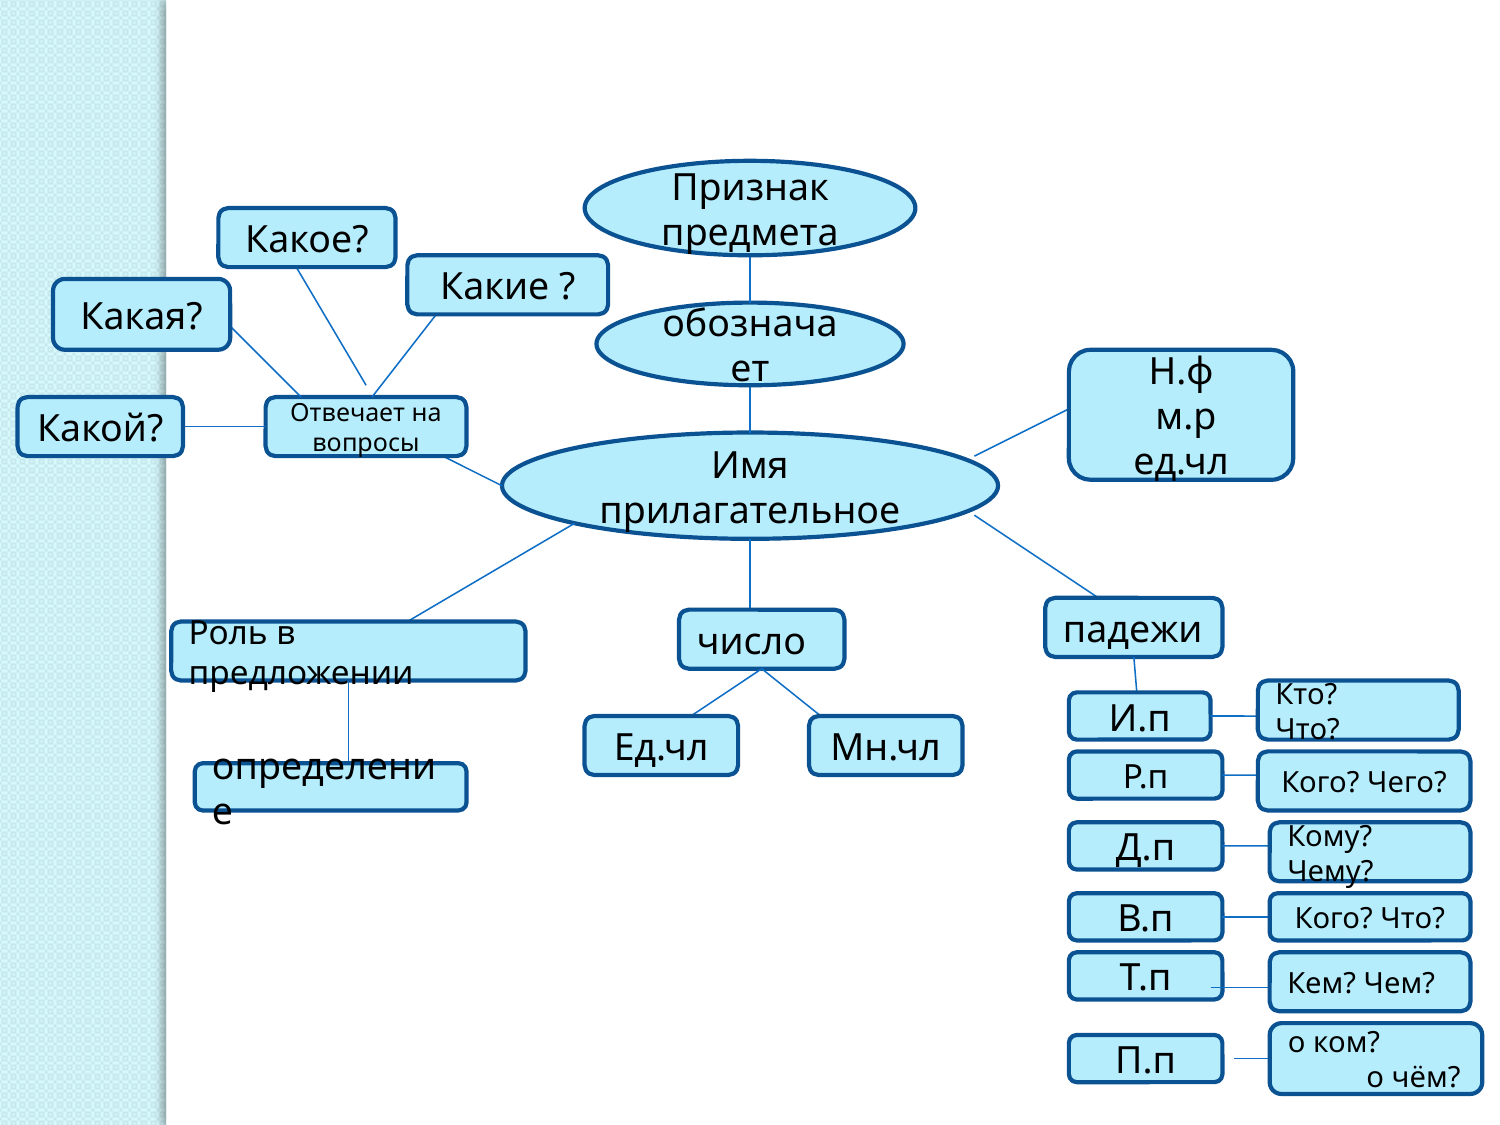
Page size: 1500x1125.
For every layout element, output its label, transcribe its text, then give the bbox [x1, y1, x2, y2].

text_box Д.п [1066, 820, 1225, 872]
text_box Ед.чл [582, 713, 741, 778]
text_box Роль в предложении [169, 619, 528, 683]
text_box Кем? Чем? [1267, 950, 1473, 1014]
text_box Отвечает на вопросы [263, 396, 469, 459]
text_box Р.п [1066, 749, 1225, 801]
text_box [974, 385, 1117, 457]
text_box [974, 514, 1152, 634]
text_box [1133, 656, 1140, 729]
text_box Признак предмета [582, 158, 918, 258]
text_box Какое? [216, 205, 398, 270]
text_box Какие ? [405, 253, 611, 317]
text_box число [676, 607, 847, 671]
text_box падежи [1043, 595, 1225, 660]
text_box определение [192, 761, 469, 813]
text_box Какой? [15, 394, 186, 459]
text_box Кого? Что? [1267, 891, 1473, 943]
text_box Мн.чл [806, 713, 965, 778]
text_box Кого? Чего? [1255, 749, 1473, 813]
text_box Кто? Что? [1255, 678, 1461, 742]
text_box И.п [1066, 690, 1213, 742]
text_box о ком? о чём? [1267, 1021, 1485, 1097]
text_box Какая? [50, 276, 233, 352]
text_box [395, 432, 503, 486]
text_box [288, 255, 367, 386]
text_box Кому? Чему? [1267, 820, 1473, 884]
text_box В.п [1066, 891, 1225, 943]
text_box обозначает [594, 300, 906, 388]
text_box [761, 668, 822, 717]
text_box Имя прилагательное [502, 430, 1001, 541]
text_box Н.ф м.р ед.чл [1066, 347, 1296, 482]
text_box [407, 522, 575, 622]
text_box П.п [1066, 1032, 1225, 1085]
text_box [206, 302, 302, 398]
text_box Т.п [1066, 950, 1225, 1002]
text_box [371, 290, 455, 398]
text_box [690, 668, 757, 717]
